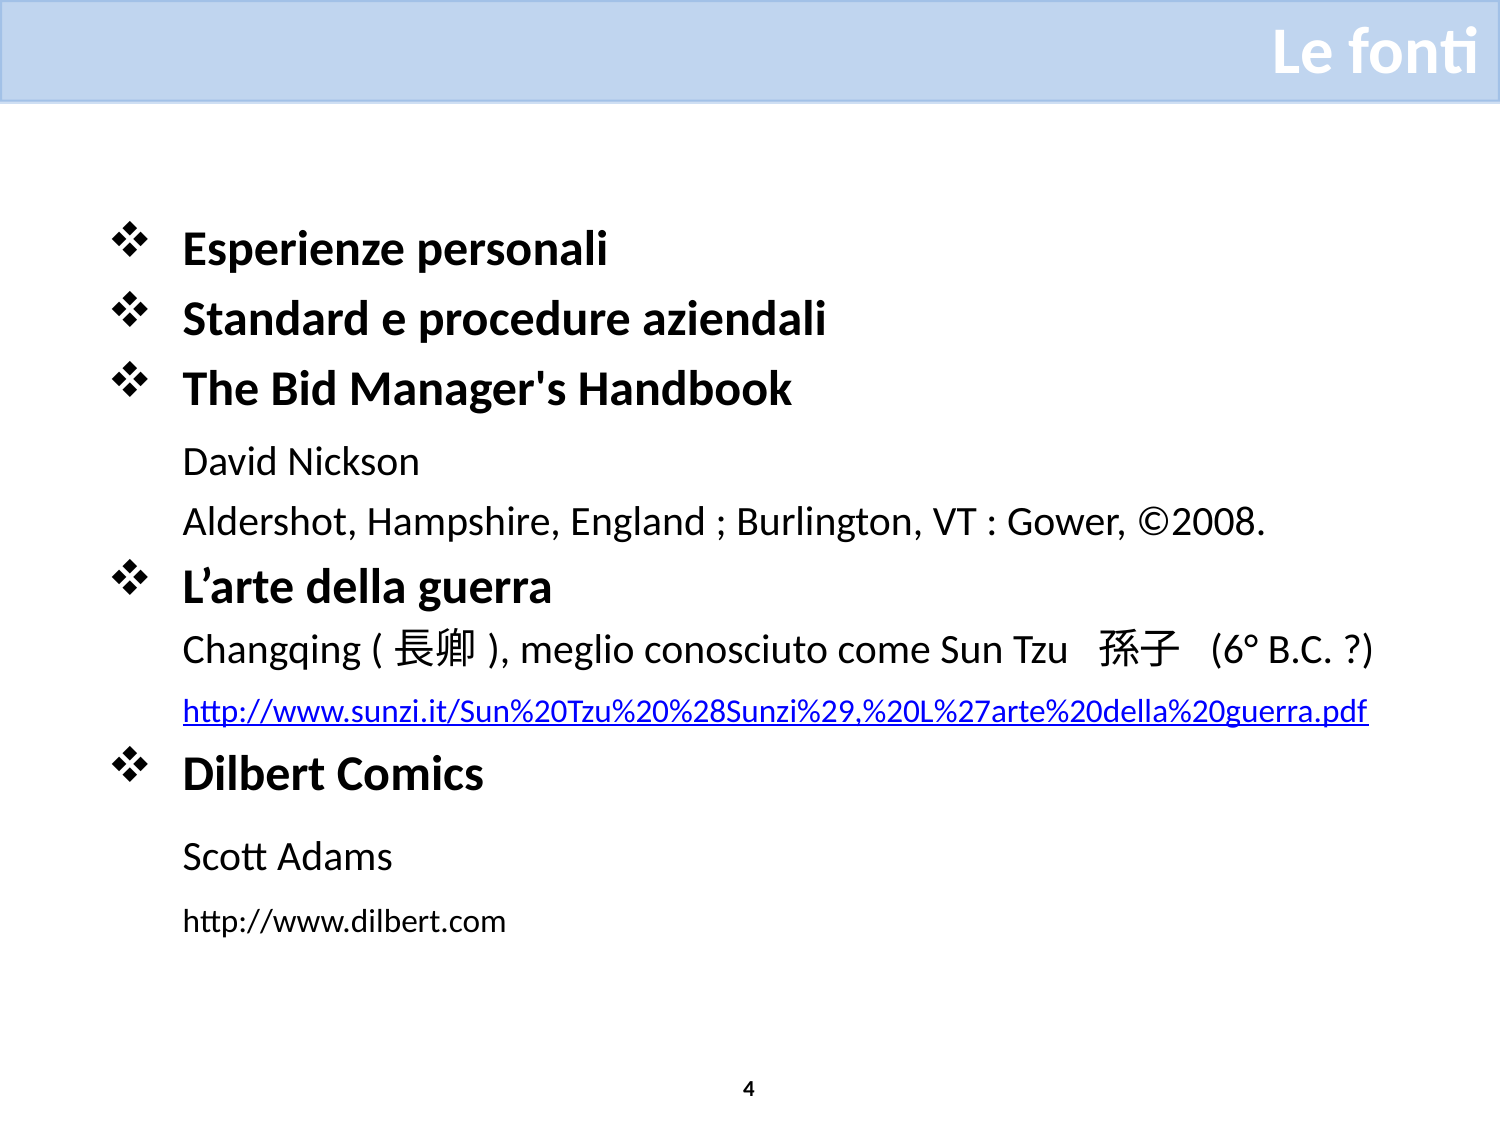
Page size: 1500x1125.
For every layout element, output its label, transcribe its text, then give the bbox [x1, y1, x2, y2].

text_box Esperienze personali Standard e procedure aziendali The Bid Manager's Handbook David Nickson Aldershot, Hampshire, England ; Burlington, VT : Gower, ©2008. L’arte della guerra Changqing (長卿), meglio conosciuto come Sun Tzu 孫子 (6° B.C. ?) http://www.sunzi.it/Sun%20Tzu%20%28Sunzi%29,%20L%27arte%20della%20guerra.pdf Dilbert Comics Scott Adams http://www.dilbert.com [88, 207, 1436, 693]
text_box 4 [573, 1057, 924, 1118]
text_box Le fonti [702, 0, 1494, 95]
